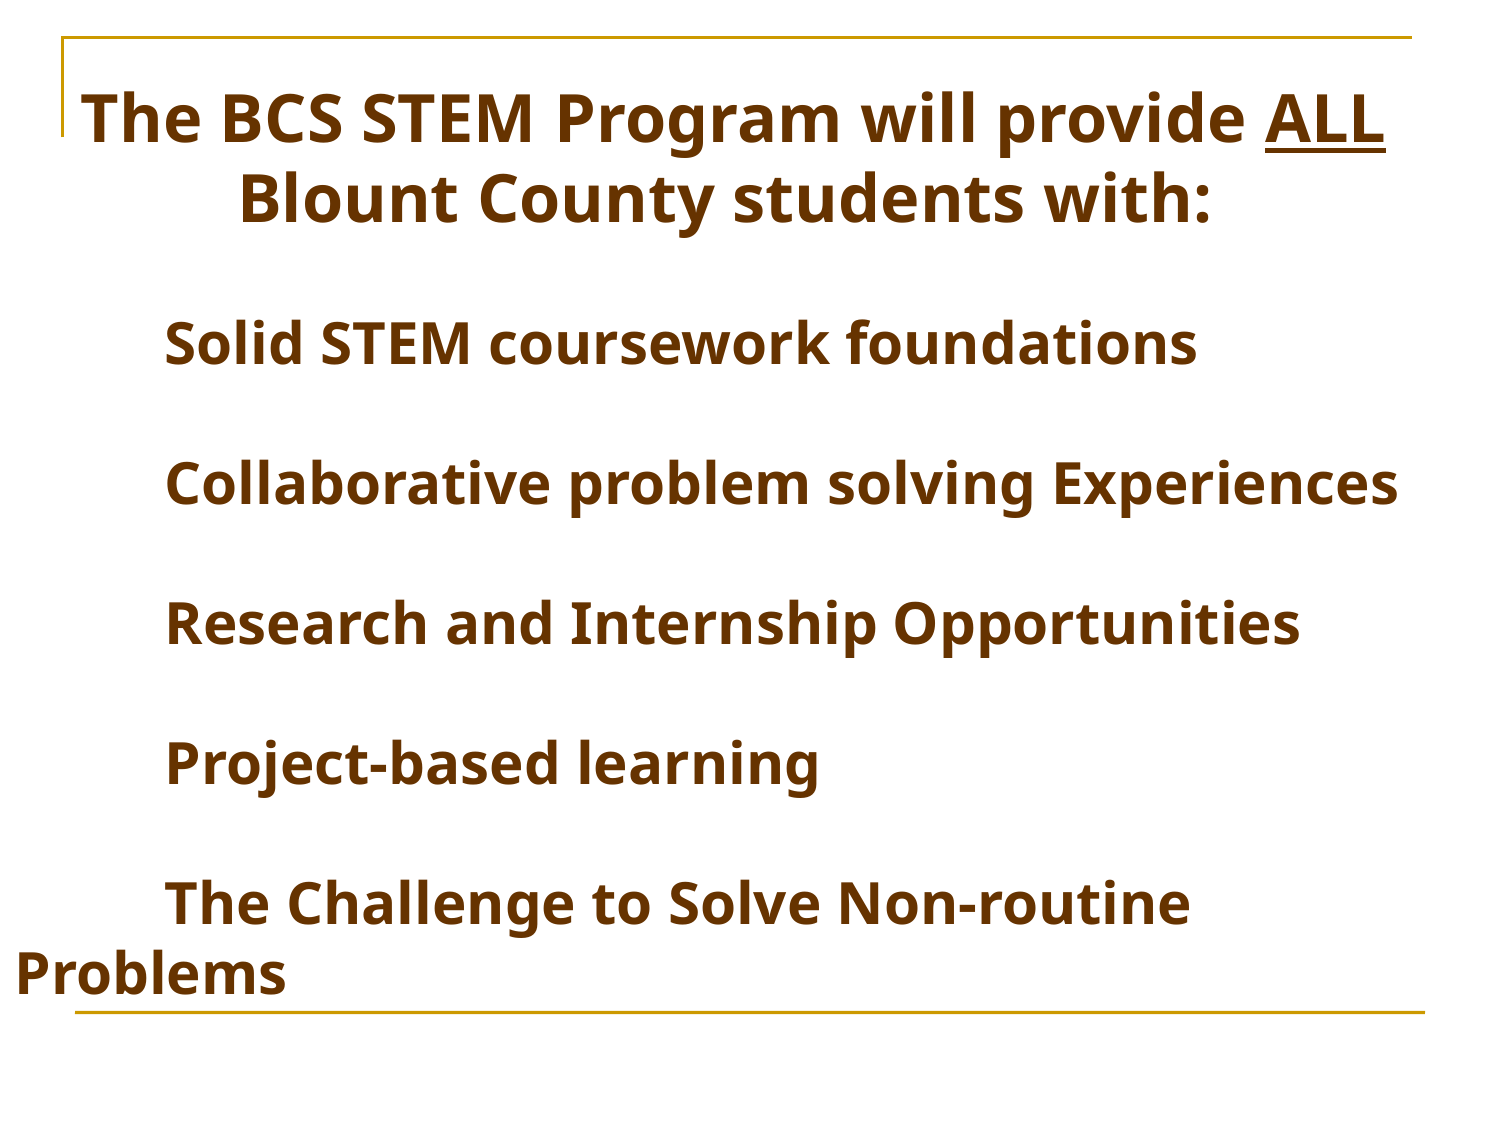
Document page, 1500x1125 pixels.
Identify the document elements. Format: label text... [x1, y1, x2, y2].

text_box The BCS STEM Program will provide ALL Blount County students with: Solid STEM coursework foundations Collaborative problem solving Experiences Research and Internship Opportunities Project-based learning The Challenge to Solve Non-routine Problems [0, 68, 1450, 1014]
